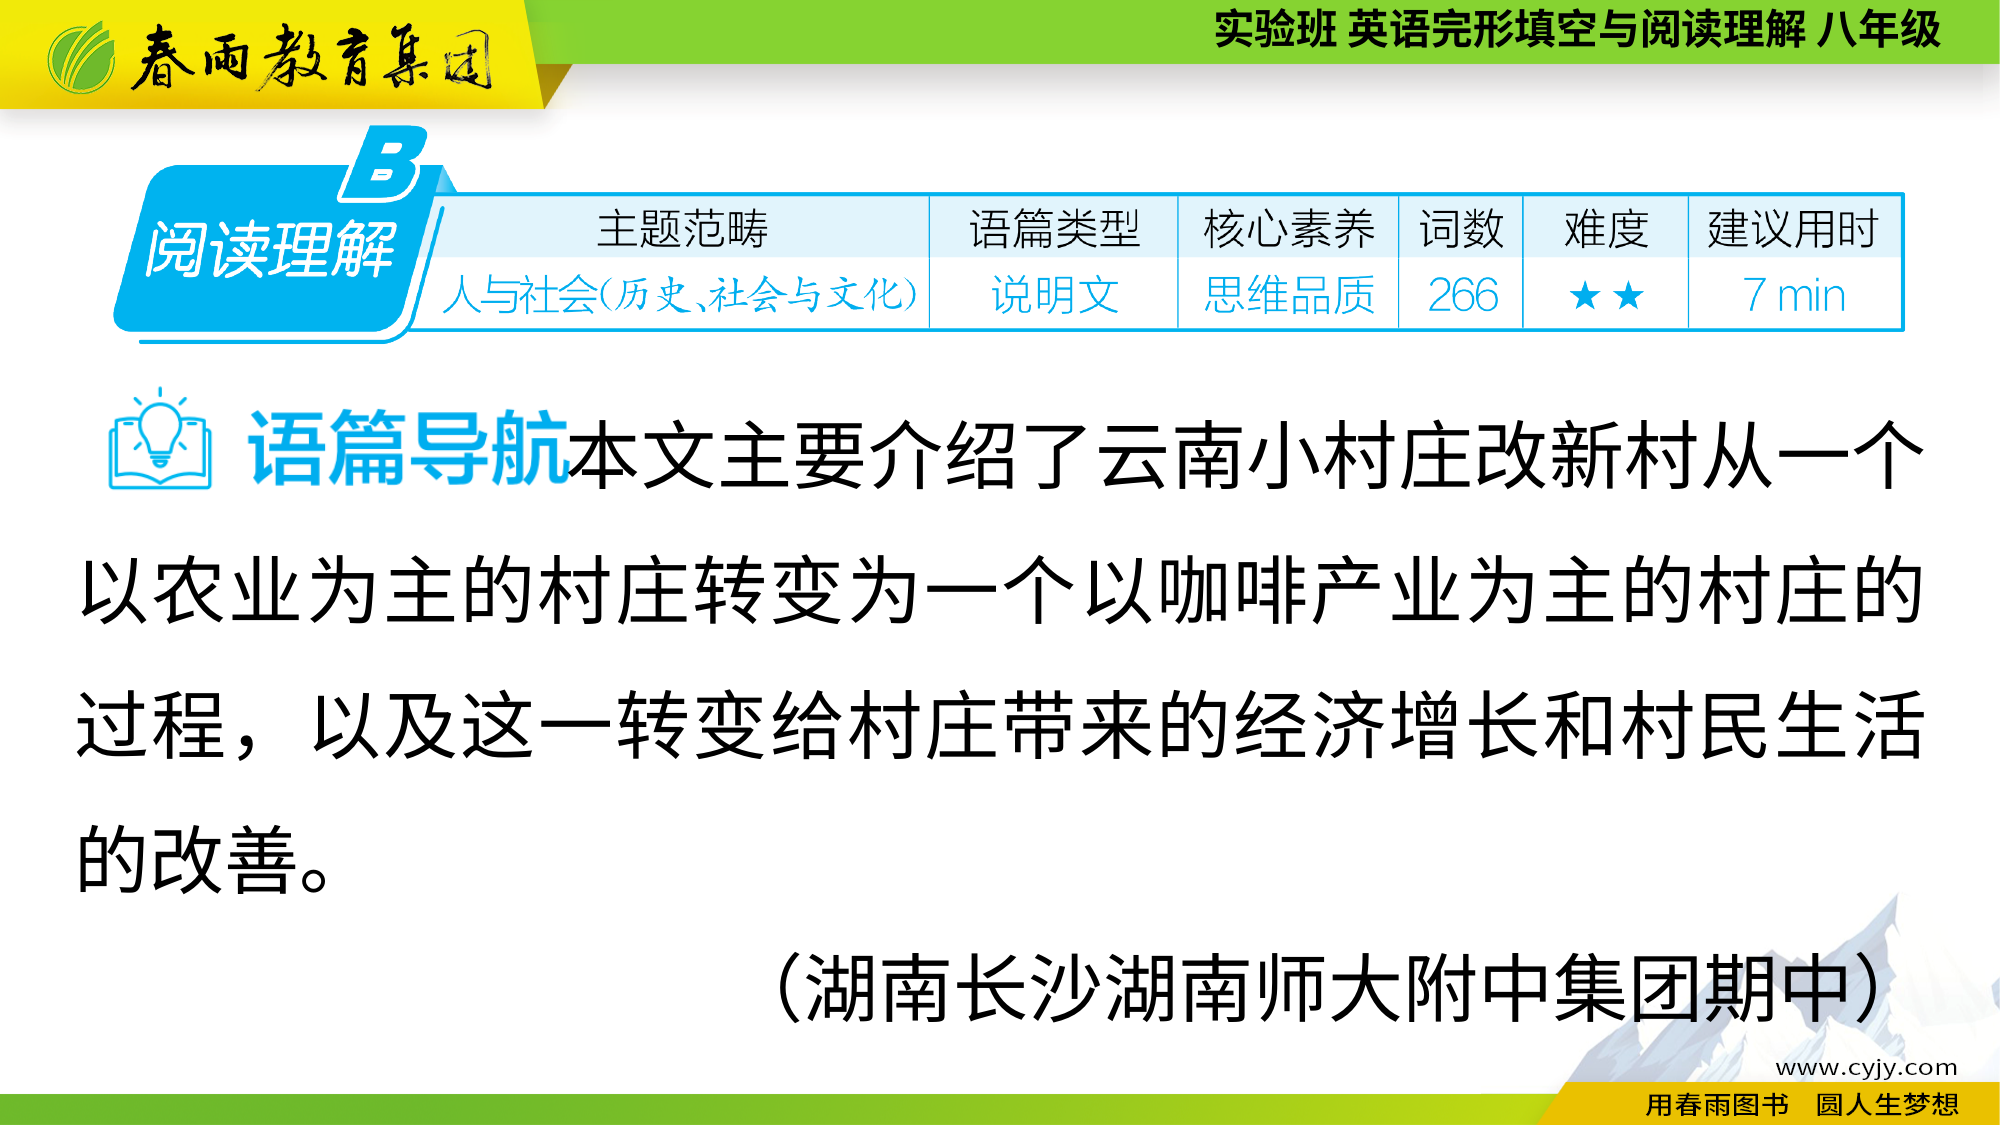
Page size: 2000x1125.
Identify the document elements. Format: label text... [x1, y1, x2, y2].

picture [0, 0, 2000, 1125]
text_box 本文主要介绍了云南小村庄改新村从一个以农业为主的村庄转变为一个以咖啡产业为主的村庄的过程，以及这一转变给村庄带来的经济增长和村民生活的改善。 [59, 356, 1944, 912]
list （湖南长沙湖南师大附中集团期中） [59, 912, 1944, 1024]
